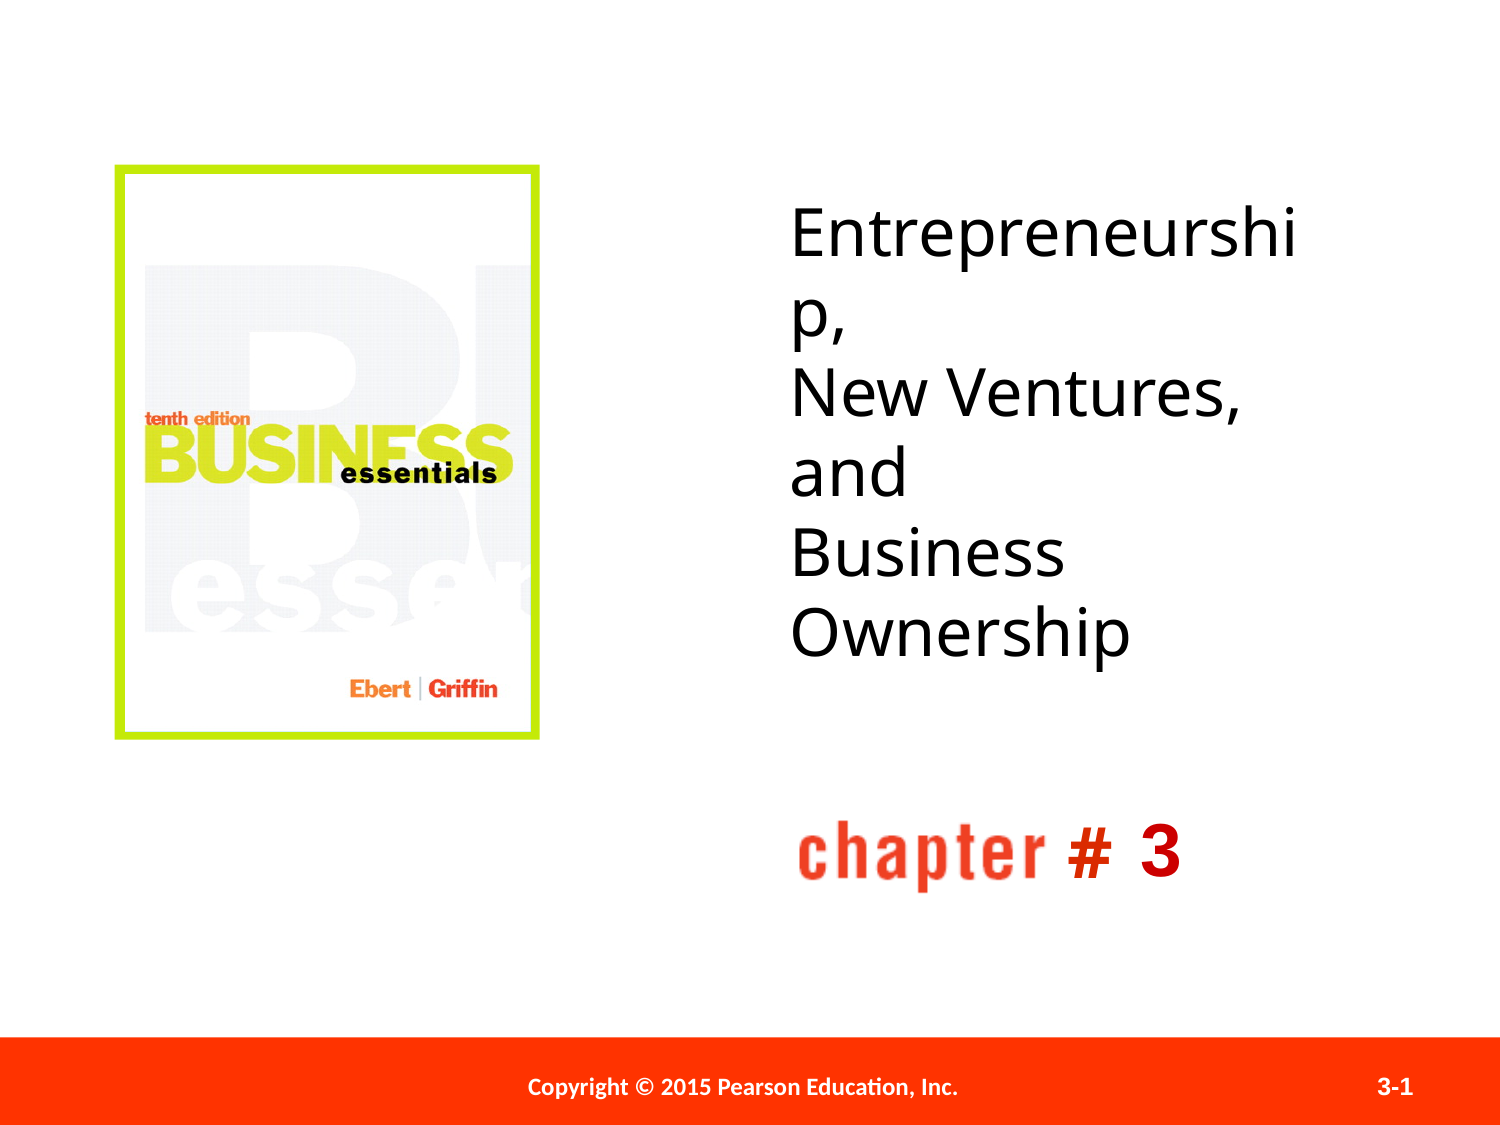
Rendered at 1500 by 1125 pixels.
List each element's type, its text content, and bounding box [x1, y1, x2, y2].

picture [125, 174, 531, 732]
title Entrepreneurship, New Ventures, and Business Ownership [774, 308, 1351, 551]
text_box 3 [1125, 793, 1197, 899]
